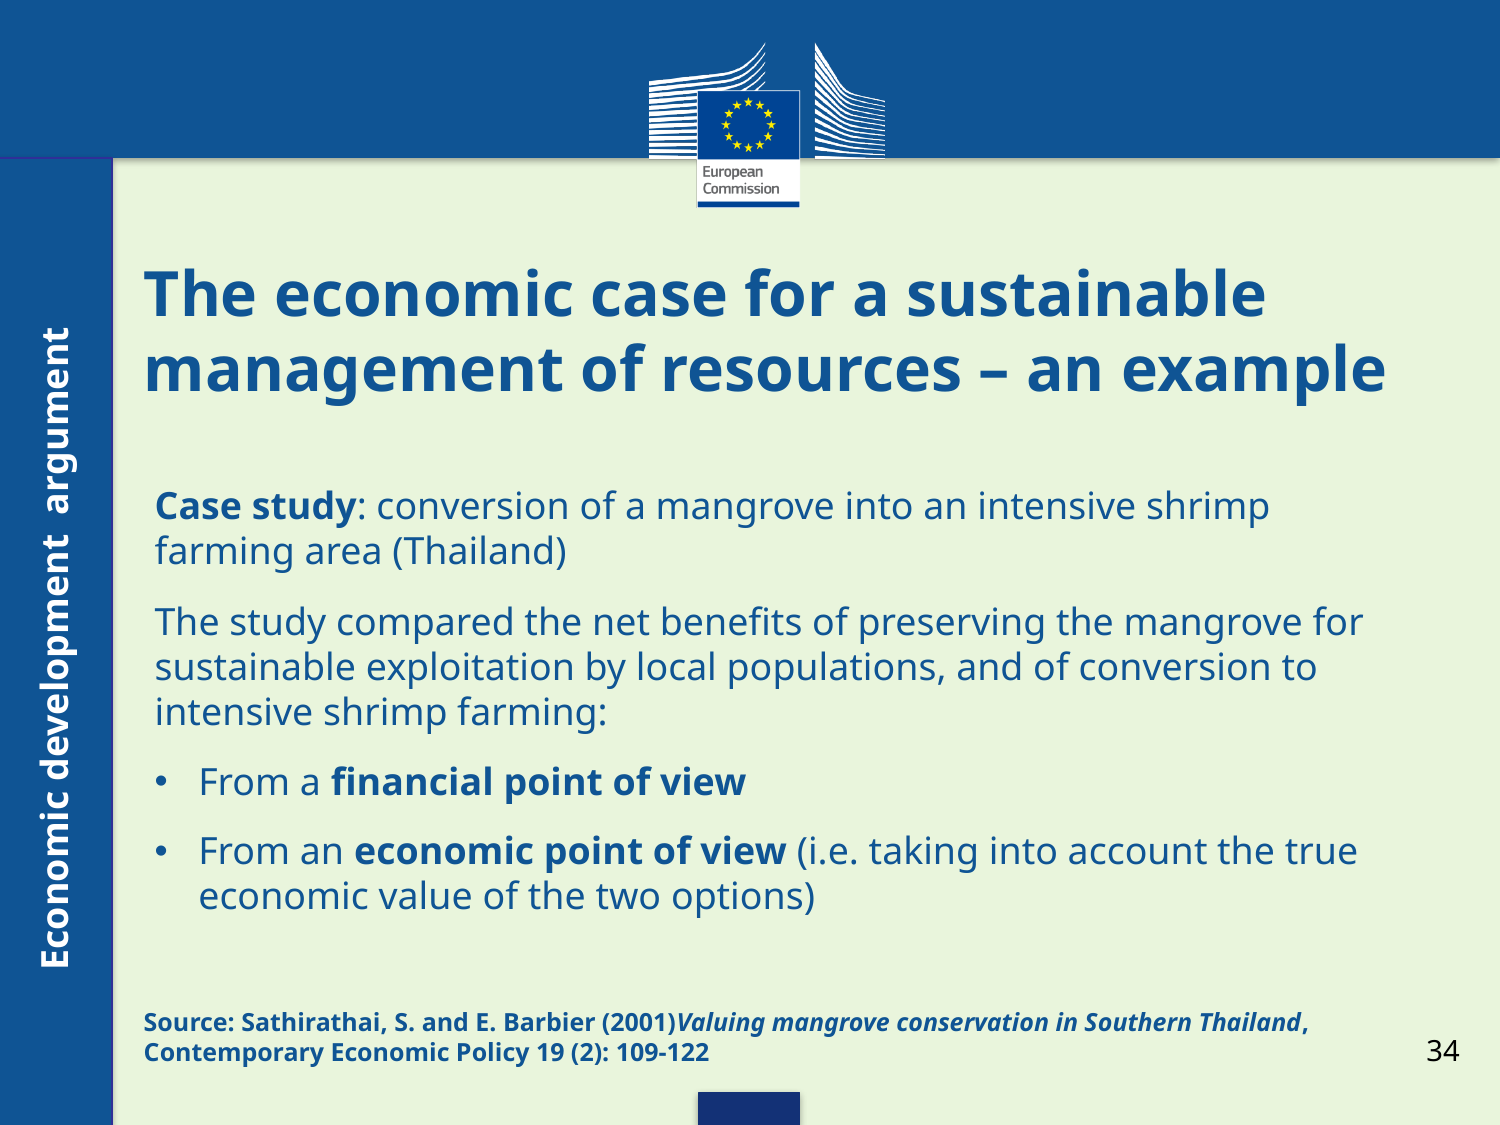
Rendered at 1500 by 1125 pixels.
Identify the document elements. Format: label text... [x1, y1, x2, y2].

title The economic case for a sustainable management of resources – an example [128, 227, 1455, 431]
text_box Source: Sathirathai, S. and E. Barbier (2001)Valuing mangrove conservation in Southern Thailand, Contemporary Economic Policy 19 (2): 109-122 [128, 999, 1405, 1074]
picture [649, 42, 885, 208]
text_box Case study: conversion of a mangrove into an intensive shrimp farming area (Thailand) The study compared the net benefits of preserving the mangrove for sustainable exploitation by local populations, and of conversion to intensive shrimp farming: From a financial point of view From an economic point of view (i.e. taking into account the true economic value of the two options) [139, 475, 1412, 925]
slide_number 34 [1124, 1024, 1476, 1103]
text_box Economic development argument [0, 157, 113, 1125]
